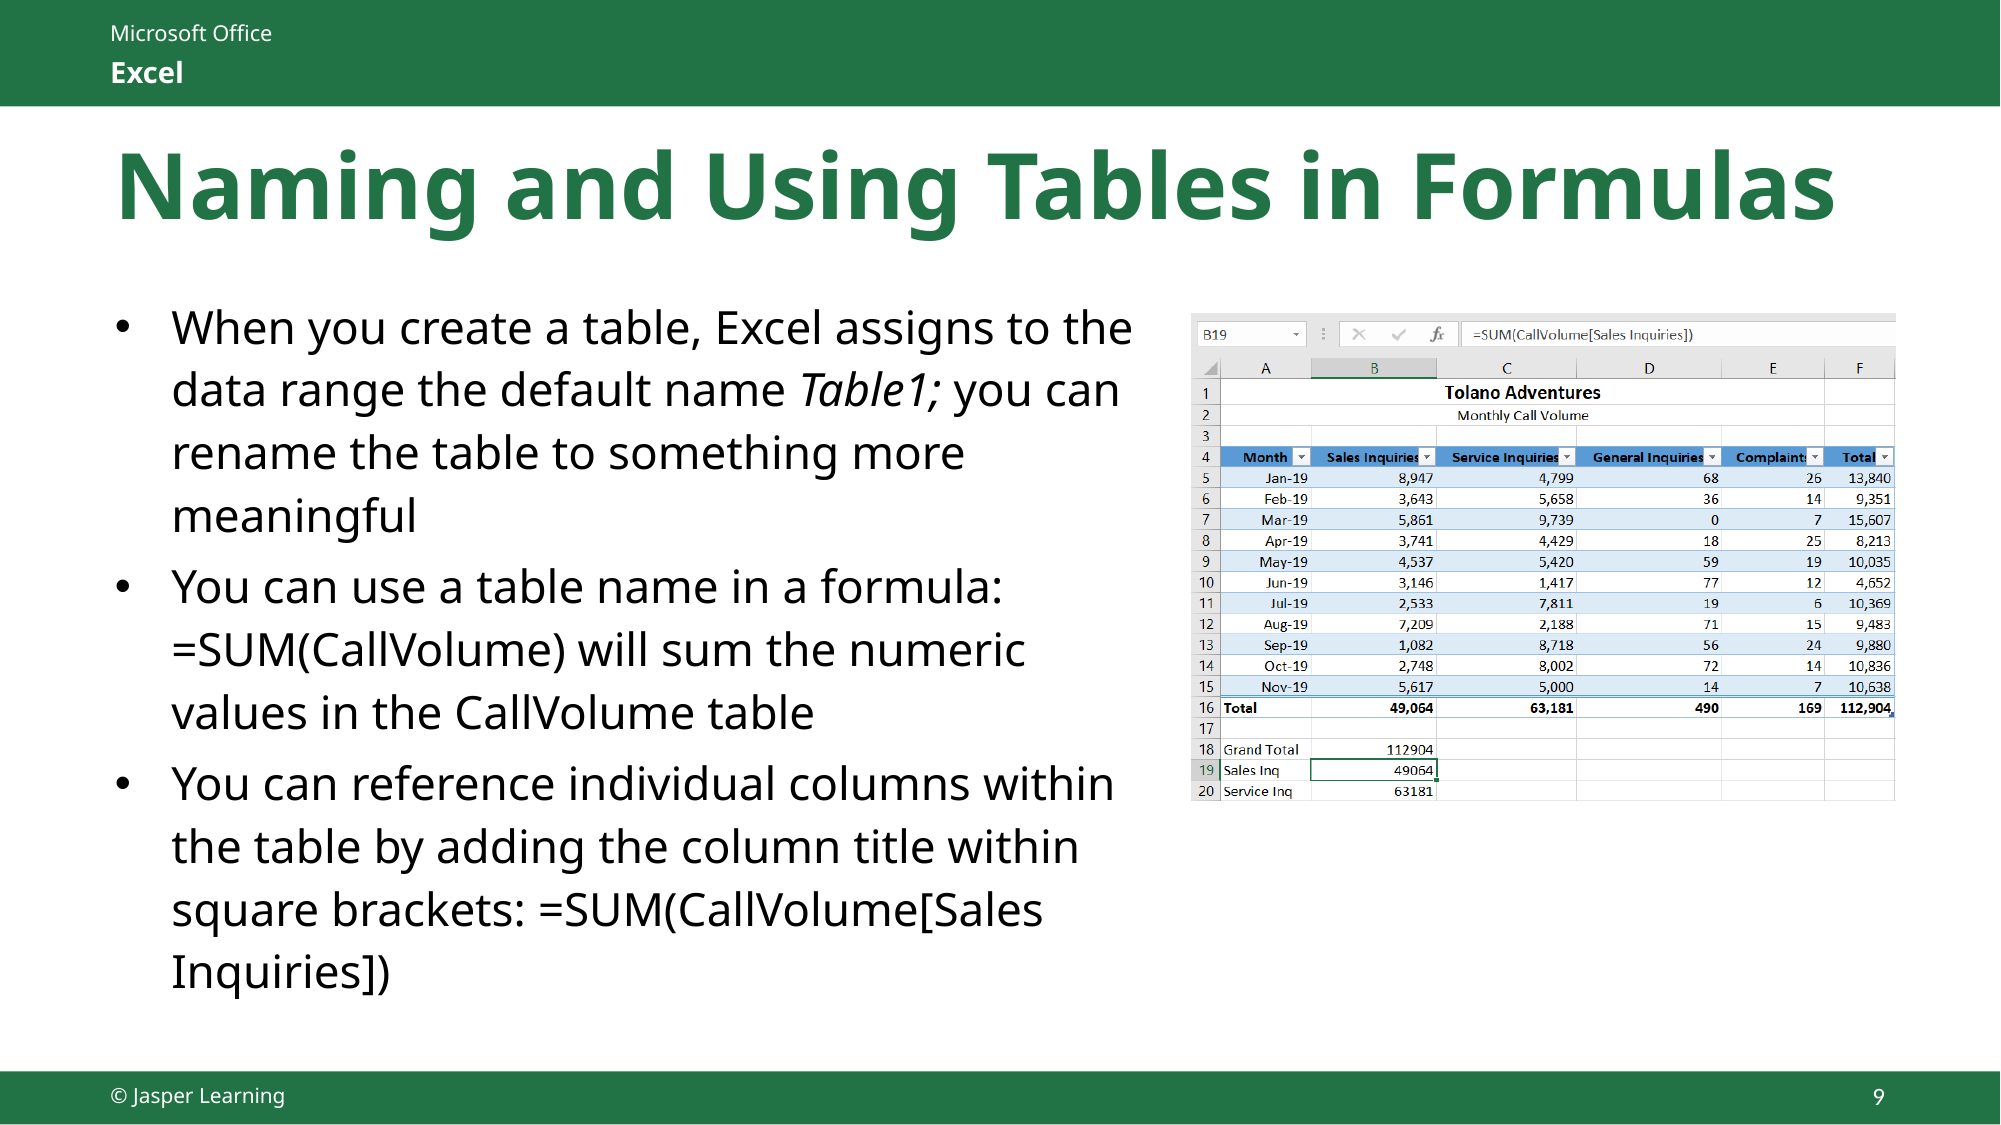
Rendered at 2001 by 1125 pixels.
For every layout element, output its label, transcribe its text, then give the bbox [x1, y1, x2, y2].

footer © Jasper Learning [95, 1065, 729, 1125]
picture [1191, 313, 1896, 801]
title Naming and Using Tables in Formulas [99, 118, 1866, 248]
list When you create a table, Excel assigns to the data range the default name Table1; you can rename the table to something more meaningful You can use a table name in a formula: =SUM(CallVolume) will sum the numeric values in the CallVolume table You can reference individual columns within the table by adding the column title within square brackets: =SUM(CallVolume[Sales Inquiries]) [99, 283, 1166, 1026]
slide_number 9 [1433, 1065, 1900, 1125]
